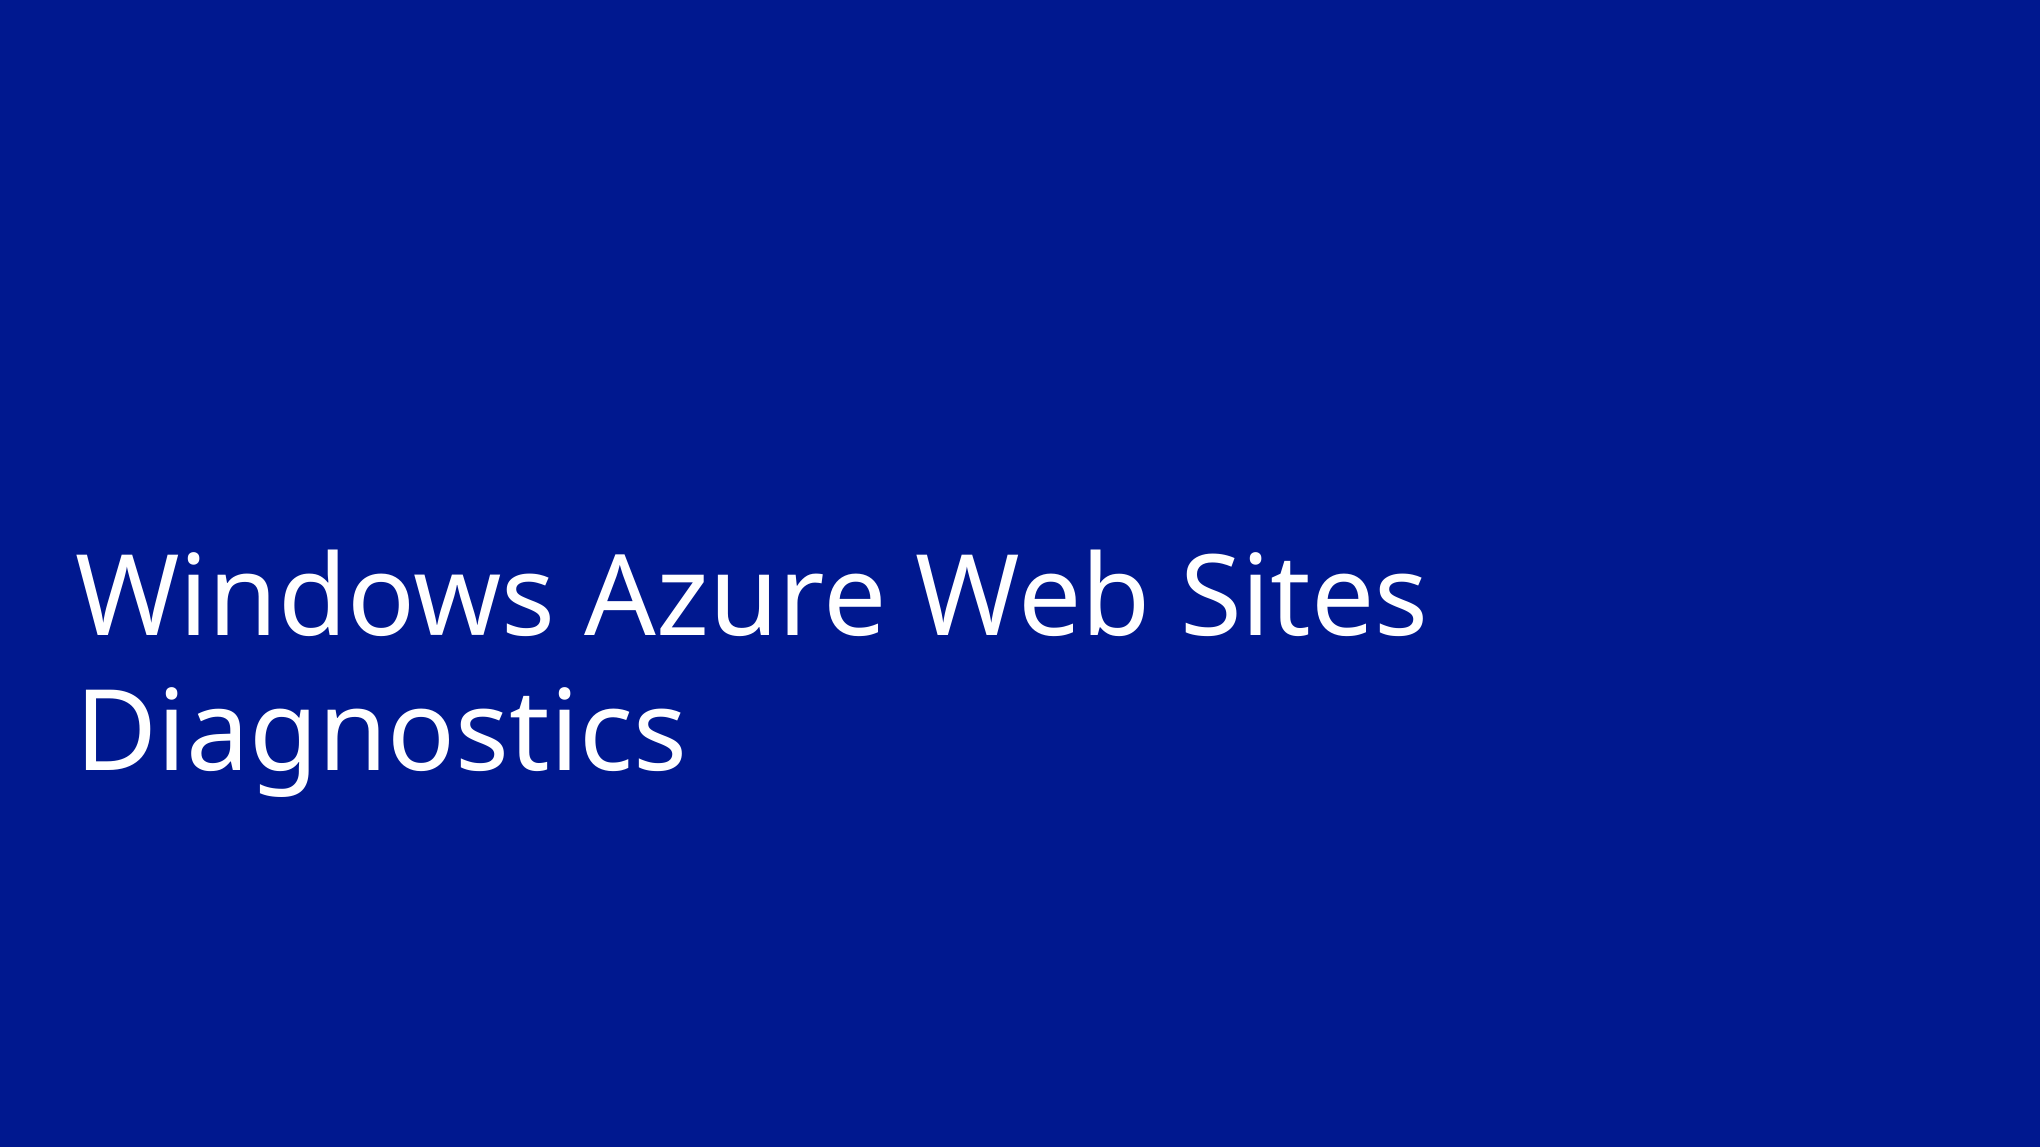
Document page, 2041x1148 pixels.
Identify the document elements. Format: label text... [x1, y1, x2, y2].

title Windows Azure Web Sites Diagnostics [45, 498, 1996, 649]
